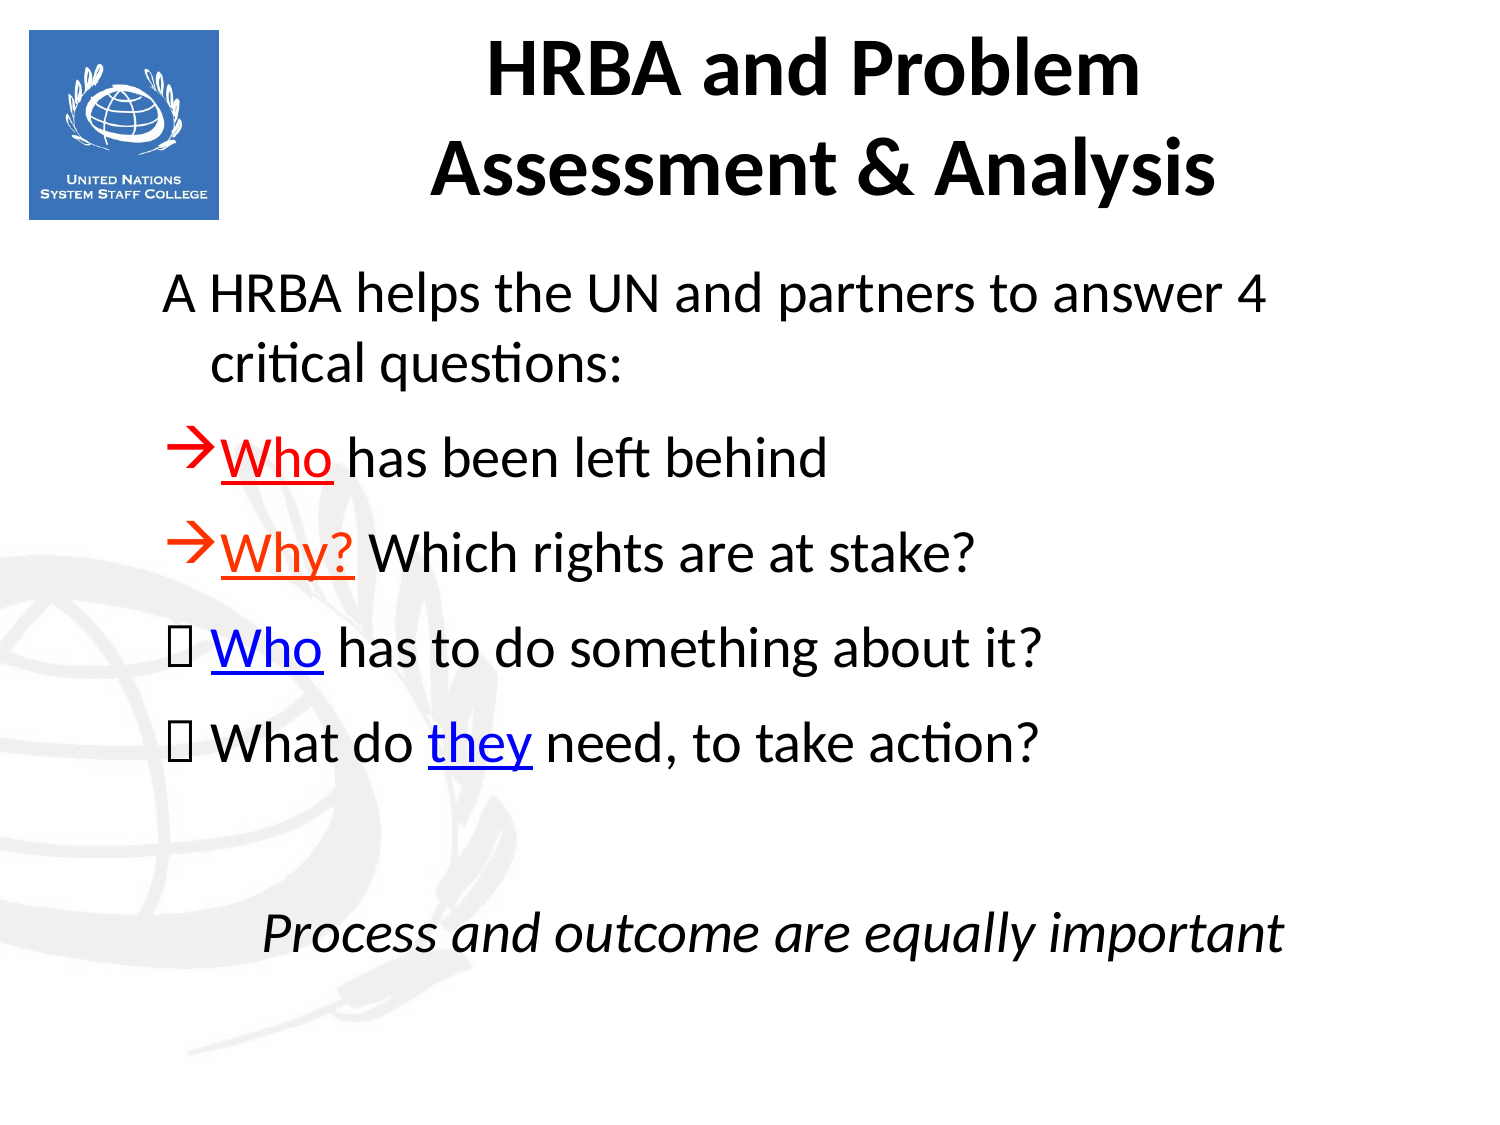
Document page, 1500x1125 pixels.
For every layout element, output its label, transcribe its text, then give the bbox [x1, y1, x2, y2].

title HRBA and Problem Assessment & Analysis [177, 0, 1471, 226]
list A HRBA helps the UN and partners to answer 4 critical questions: Who has been left behind Why? Which rights are at stake?  Who has to do something about it?  What do they need, to take action? Process and outcome are equally important [147, 246, 1401, 1071]
picture [29, 30, 177, 220]
